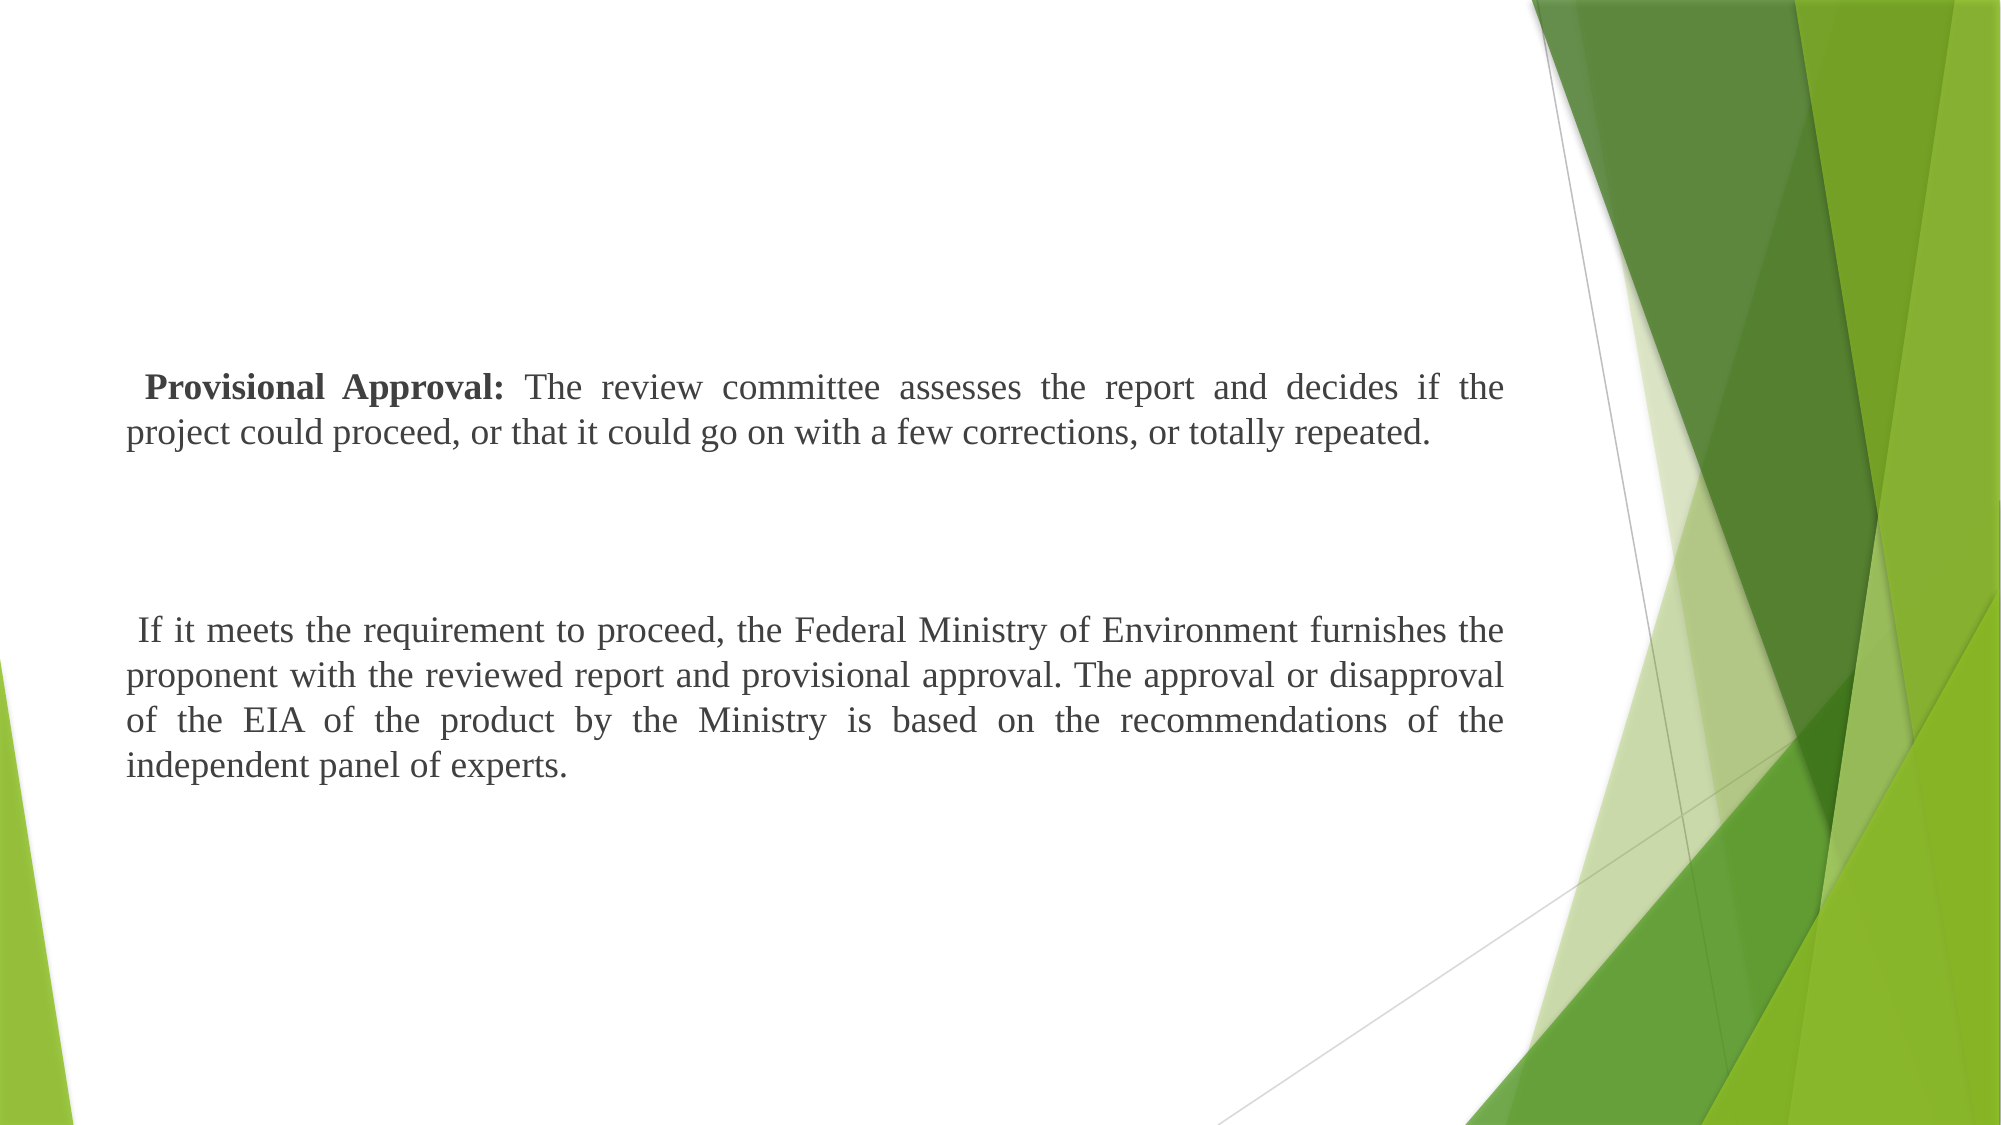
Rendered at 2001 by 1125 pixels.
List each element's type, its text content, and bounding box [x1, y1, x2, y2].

list Provisional Approval: The review committee assesses the report and decides if the project could proceed, or that it could go on with a few corrections, or totally repeated. If it meets the requirement to proceed, the Federal Ministry of Environment furnishes the proponent with the reviewed report and provisional approval. The approval or disapproval of the EIA of the product by the Ministry is based on the recommendations of the independent panel of experts. [111, 354, 1522, 992]
